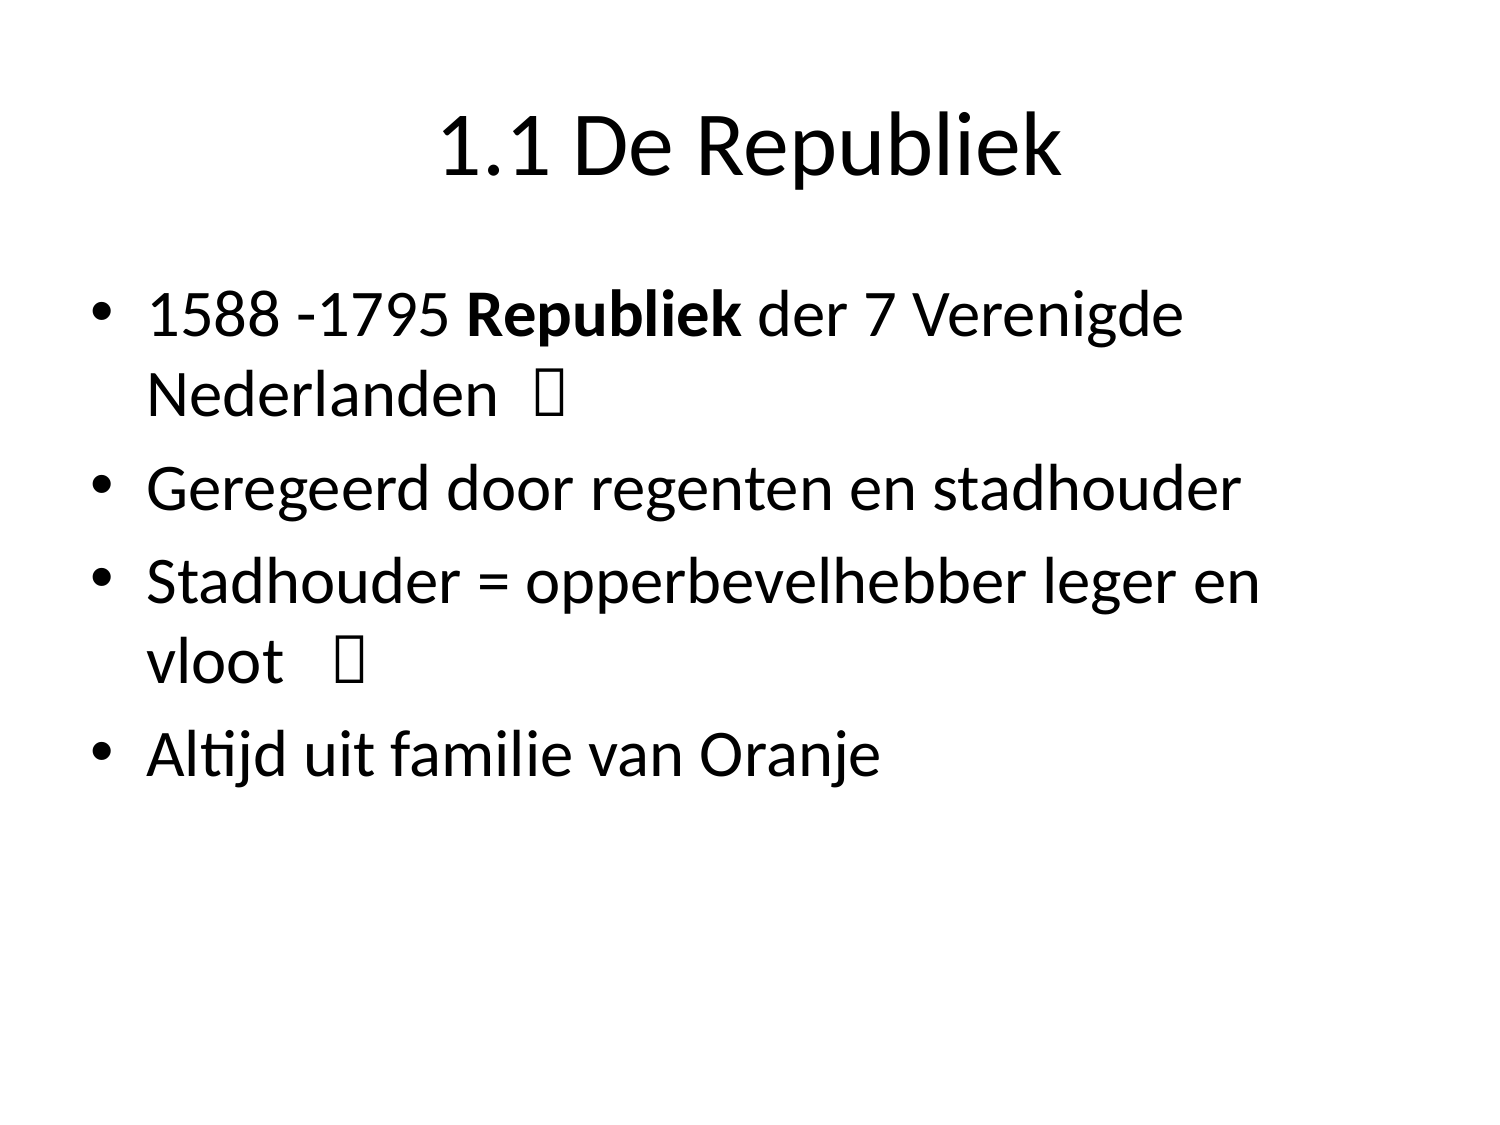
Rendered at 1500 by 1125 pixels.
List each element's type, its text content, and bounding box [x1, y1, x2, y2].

title 1.1 De Republiek [75, 45, 1425, 233]
list 1588 -1795 Republiek der 7 Verenigde Nederlanden  Geregeerd door regenten en stadhouder Stadhouder = opperbevelhebber leger en vloot  Altijd uit familie van Oranje [75, 262, 1425, 1005]
